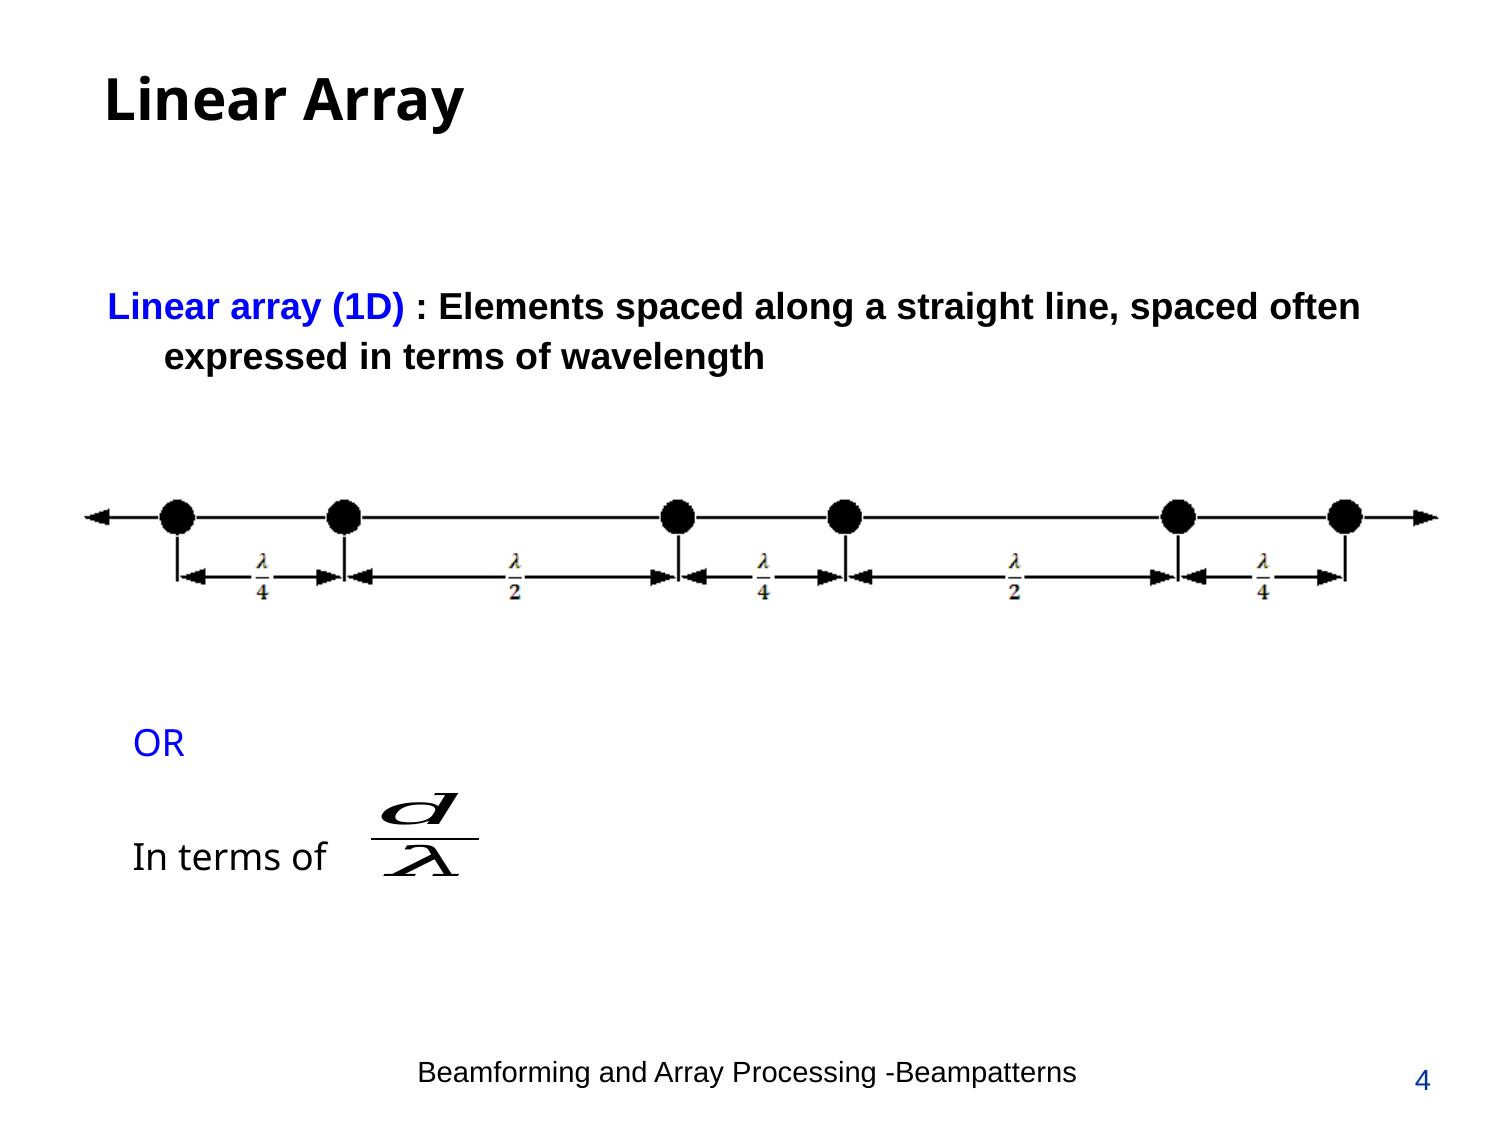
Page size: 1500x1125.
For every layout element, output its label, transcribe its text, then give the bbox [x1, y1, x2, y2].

title Linear Array [88, 54, 926, 142]
slide_number 4 [1207, 1055, 1447, 1102]
text_box OR In terms of [117, 707, 363, 838]
list Linear array (1D) : Elements spaced along a straight line, spaced often expressed in terms of wavelength [92, 270, 1451, 401]
picture [83, 488, 1446, 616]
